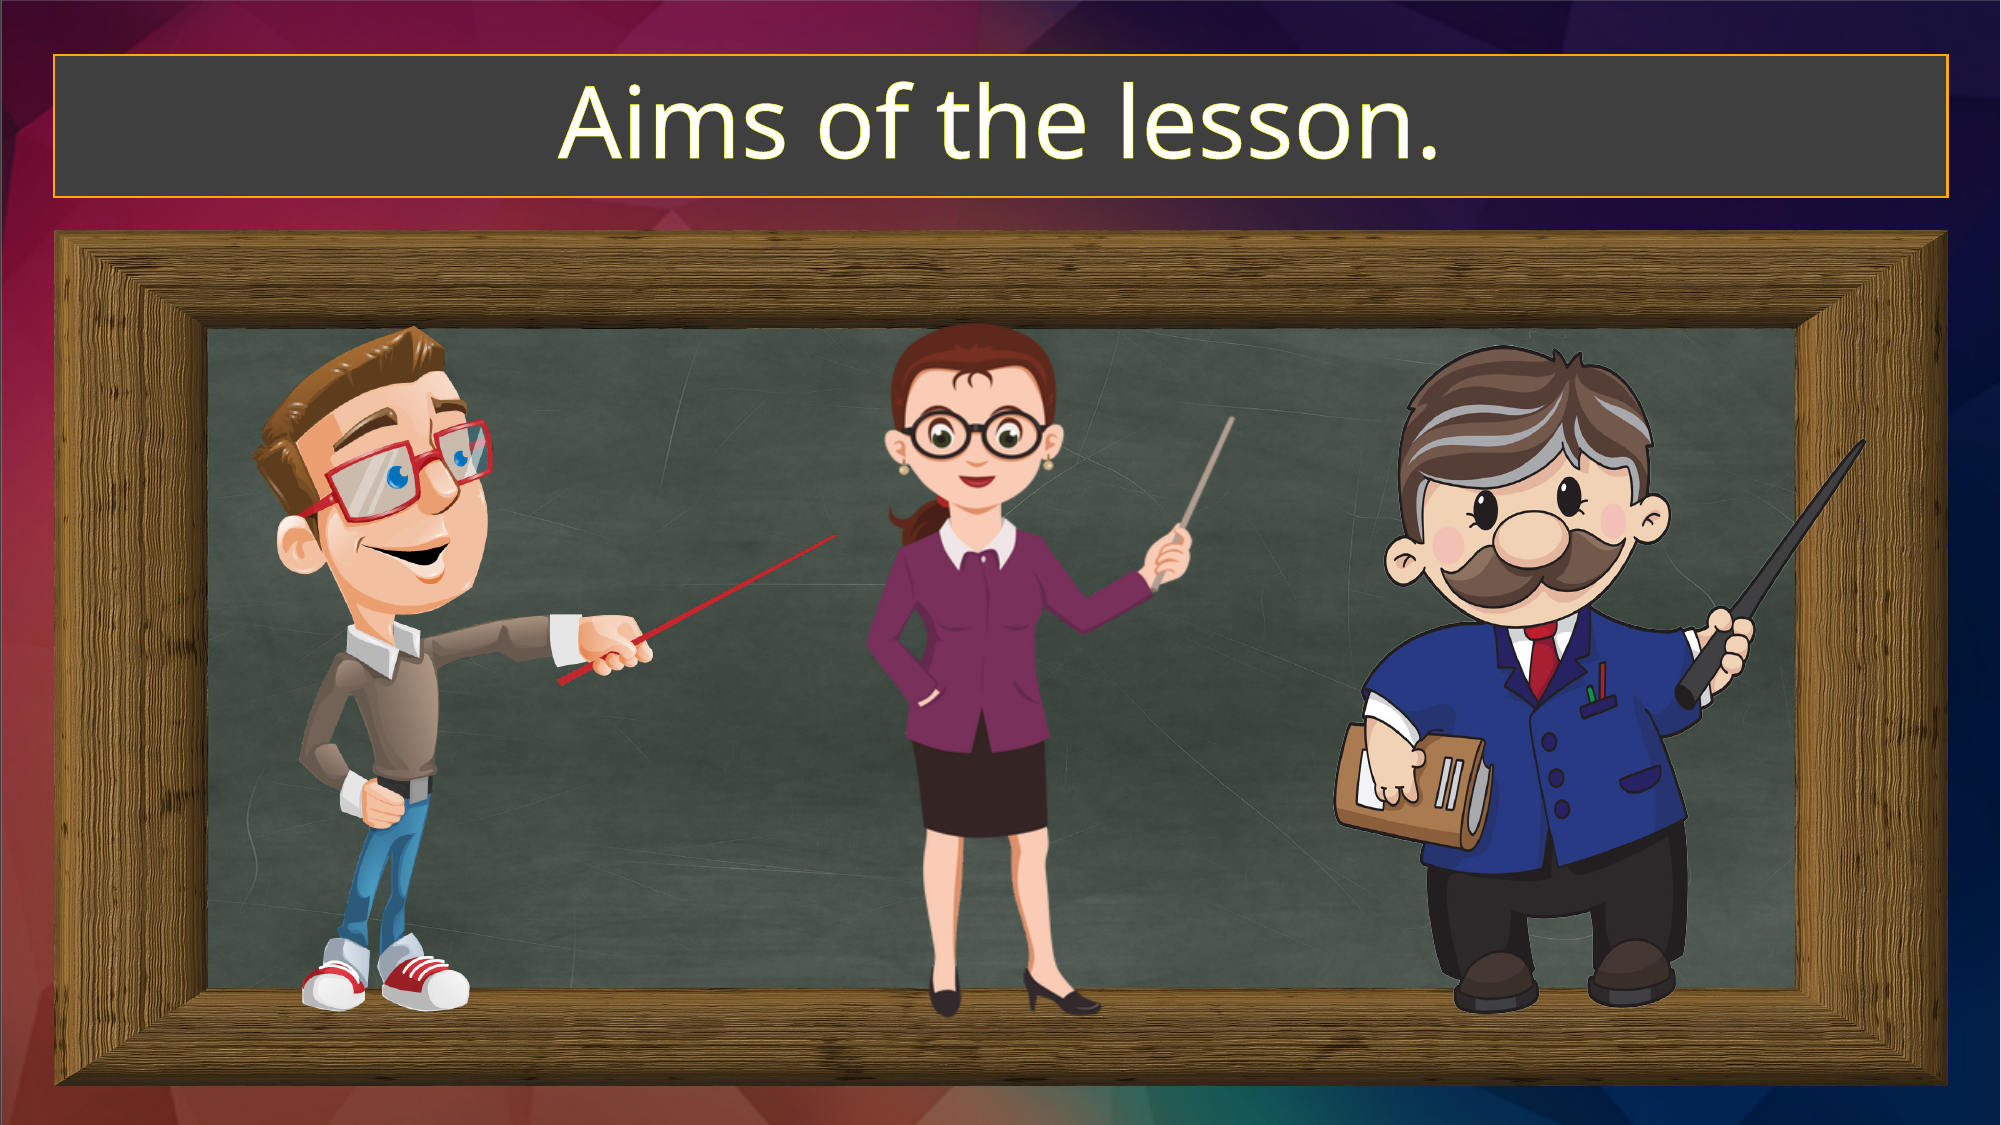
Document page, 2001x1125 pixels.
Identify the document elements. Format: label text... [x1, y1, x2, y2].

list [54, 230, 1948, 1086]
title Aims of the lesson. [53, 54, 1949, 198]
picture [3, 1, 2001, 1125]
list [244, 282, 840, 1037]
